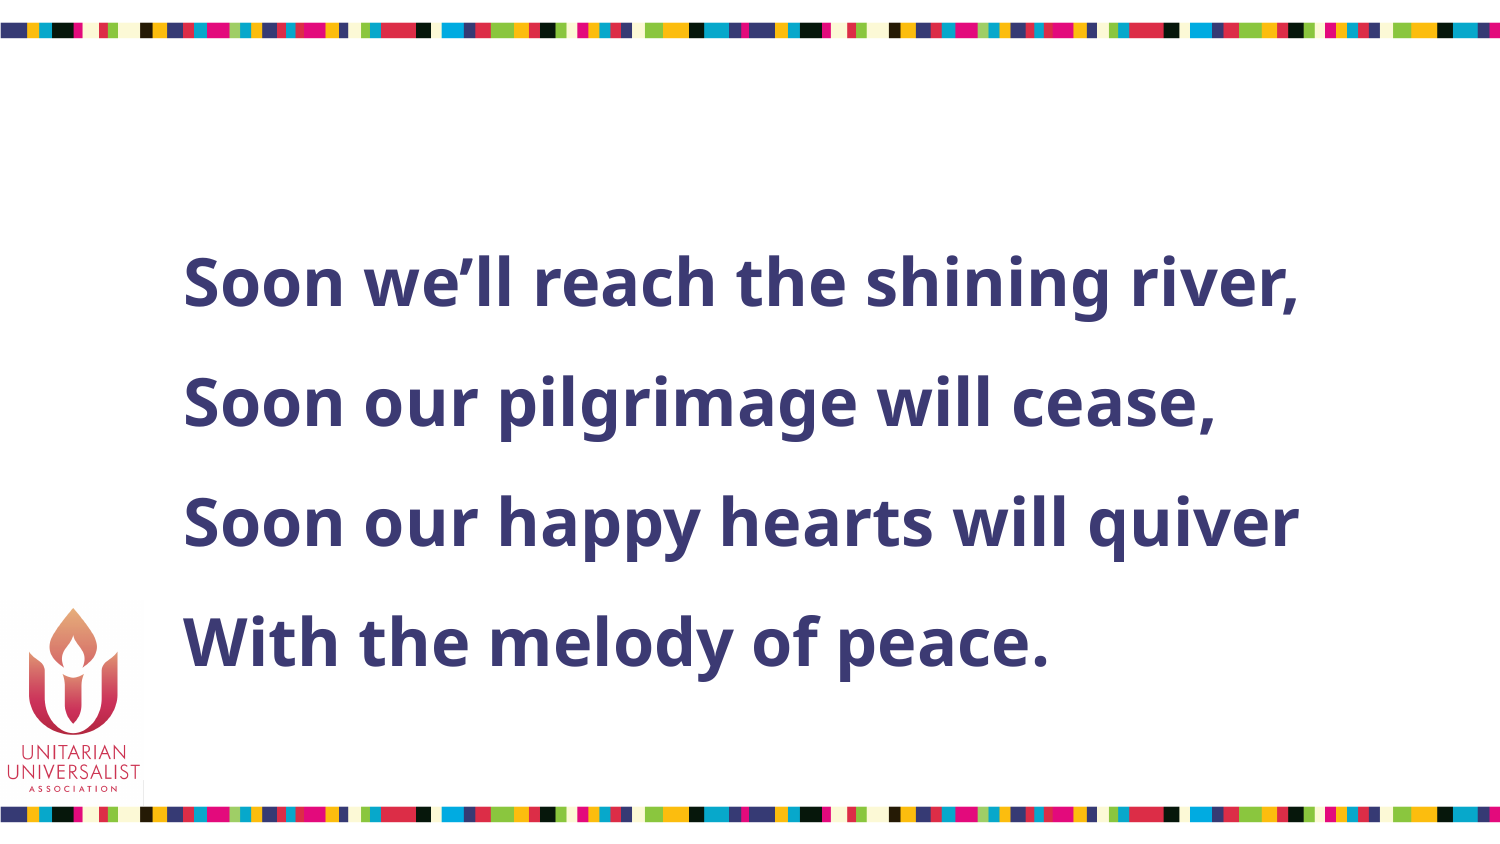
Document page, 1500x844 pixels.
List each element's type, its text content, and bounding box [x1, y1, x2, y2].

picture [0, 600, 1500, 824]
text_box Soon we’ll reach the shining river, Soon our pilgrimage will cease, Soon our happy hearts will quiver With the melody of peace. [168, 184, 1421, 695]
picture [0, 22, 1500, 40]
